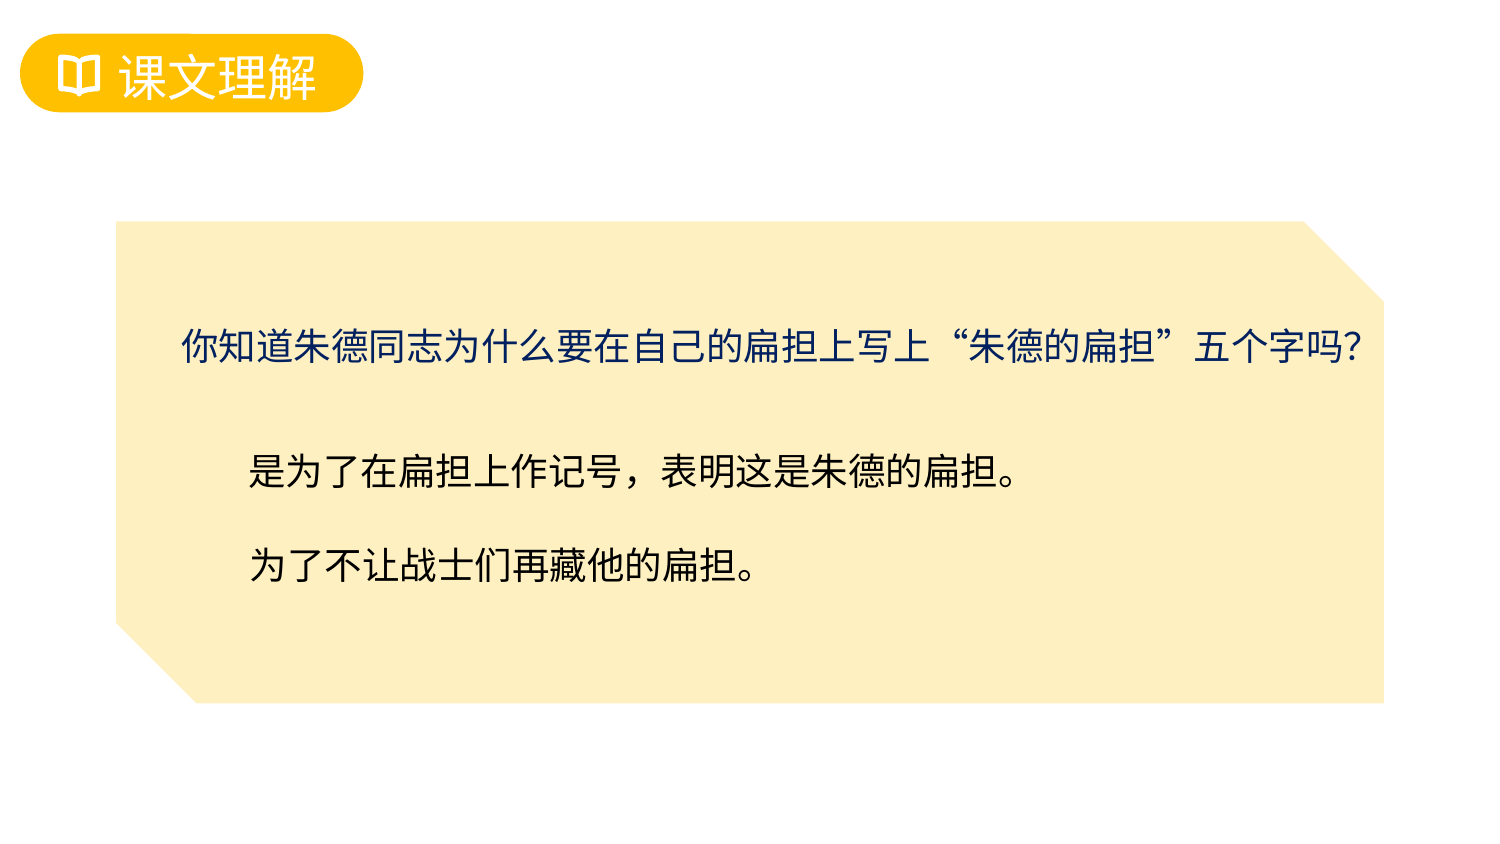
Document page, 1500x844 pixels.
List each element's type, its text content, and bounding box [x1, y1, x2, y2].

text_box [19, 33, 364, 115]
text_box 你知道朱德同志为什么要在自己的扁担上写上“朱德的扁担”五个字吗？ [169, 294, 1397, 374]
text_box [115, 220, 1385, 705]
text_box 为了不让战士们再藏他的扁担。 [161, 536, 1013, 593]
text_box 是为了在扁担上作记号，表明这是朱德的扁担。 [168, 442, 1316, 499]
